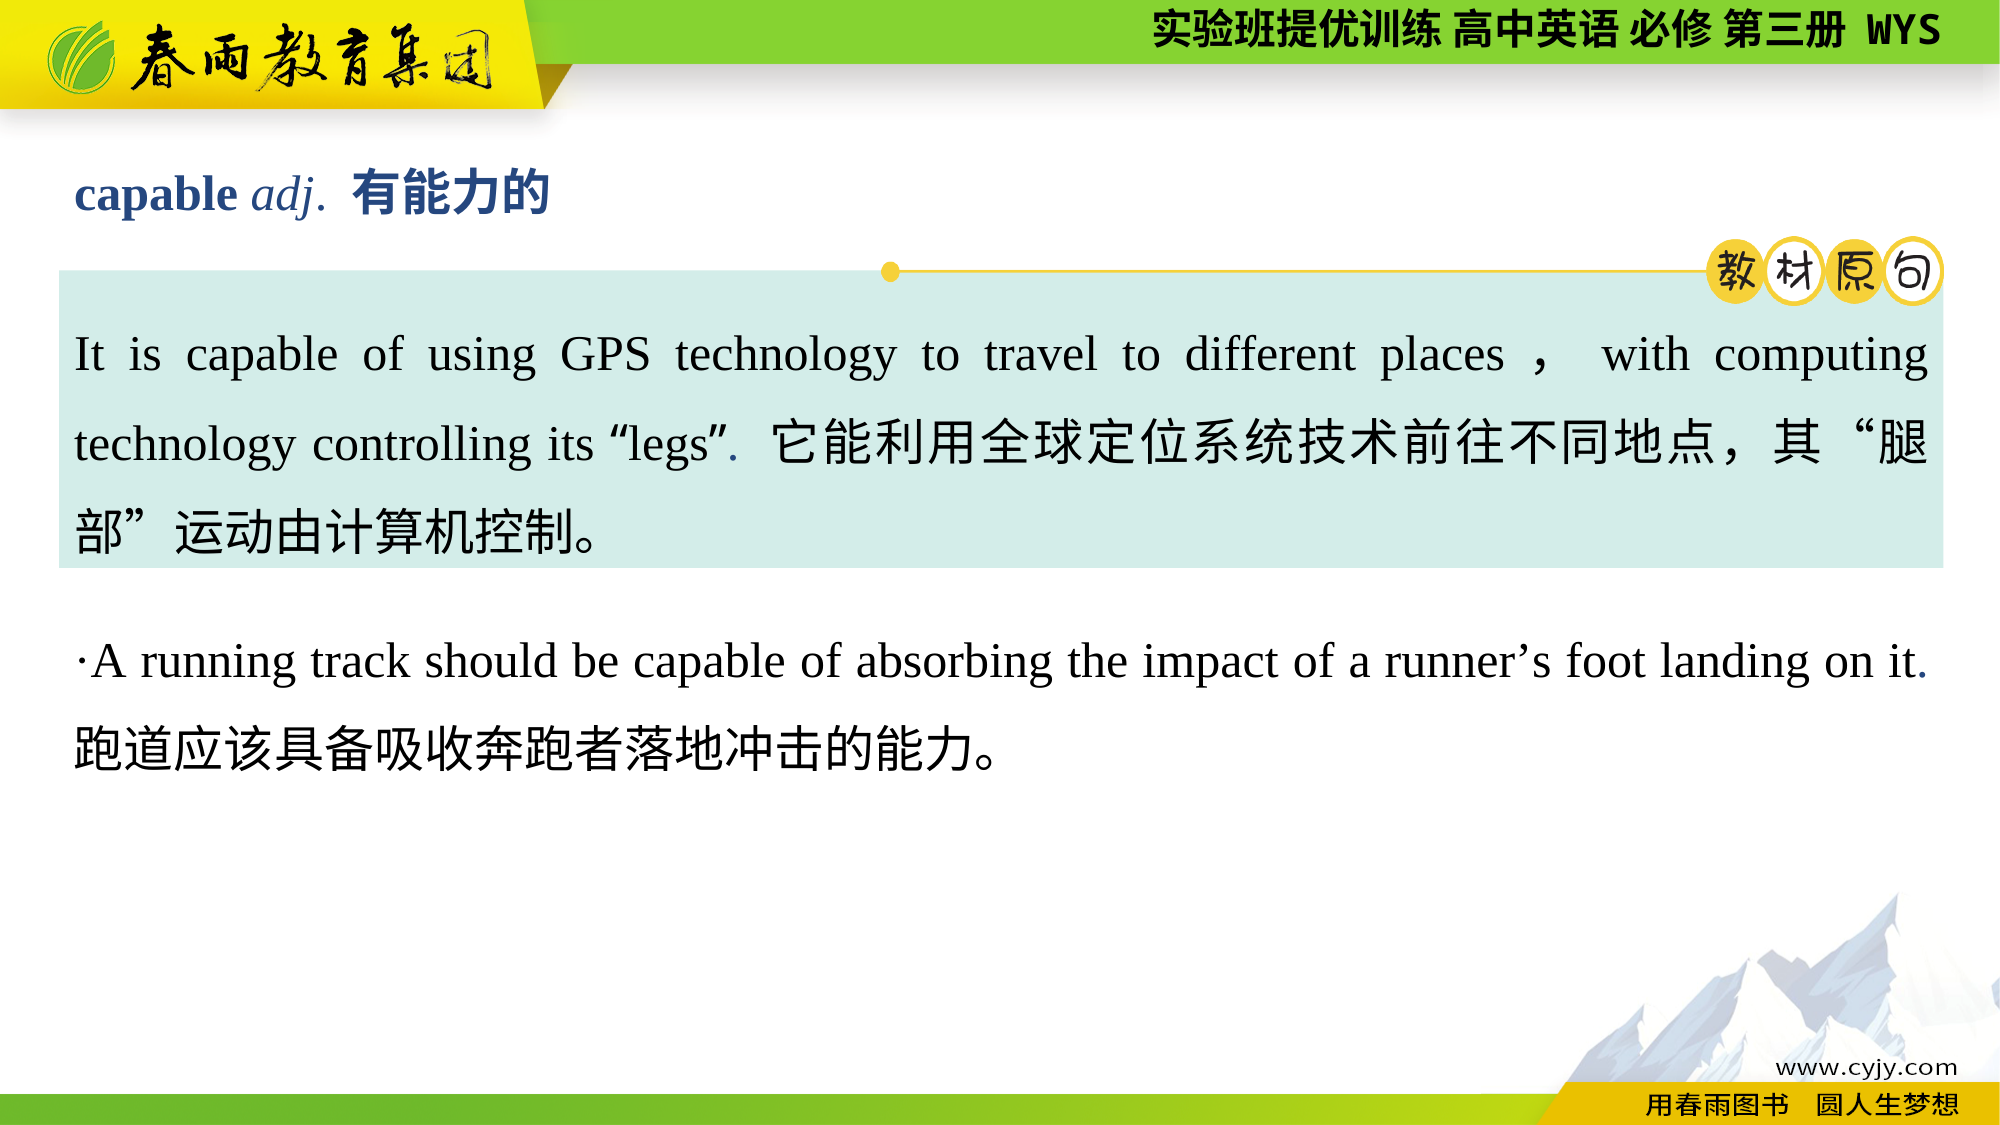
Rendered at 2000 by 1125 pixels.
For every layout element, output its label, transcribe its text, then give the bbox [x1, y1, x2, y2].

list capable adj. 有能力的 [59, 122, 1944, 217]
text_box ·A running track should be capable of absorbing the impact of a runner’s foot landing on it. 跑道应该具备吸收奔跑者落地冲击的能力。 [59, 589, 1944, 785]
text_box It is capable of using GPS technology to travel to different places，with computing technology controlling its “legs”. 它能利用全球定位系统技术前往不同地点，其“腿部”运动由计算机控制。 [59, 270, 1944, 568]
picture [0, 0, 2000, 1125]
